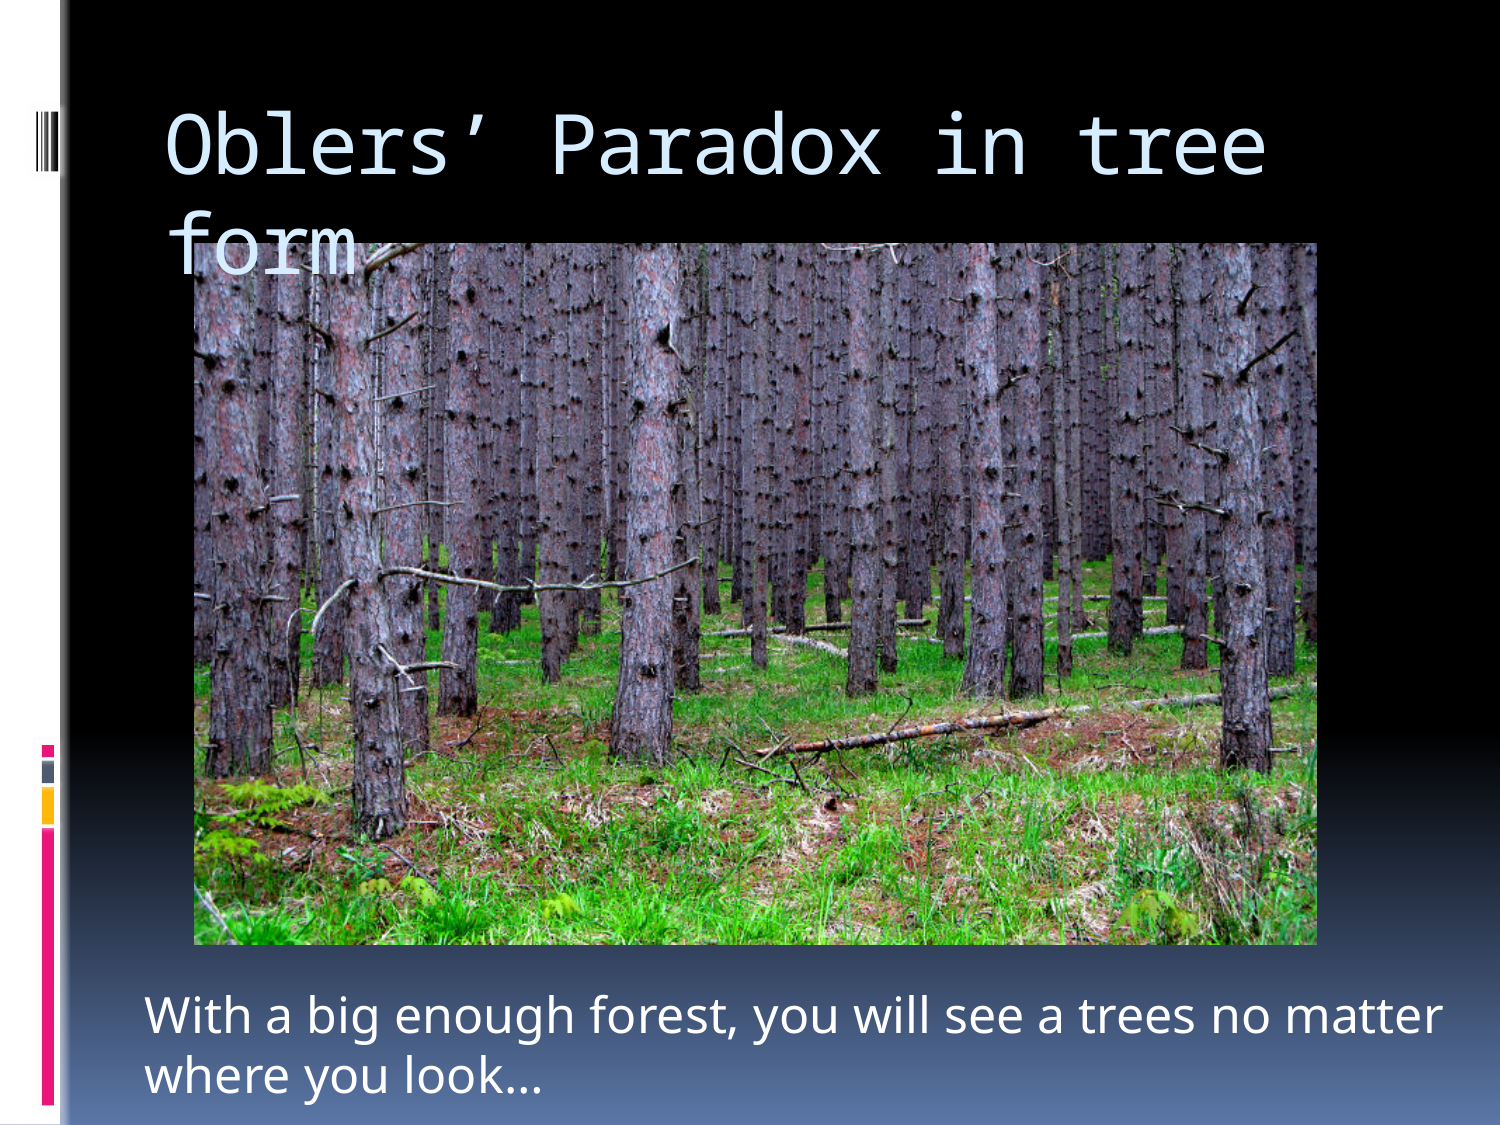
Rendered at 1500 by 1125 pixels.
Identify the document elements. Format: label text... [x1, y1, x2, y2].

picture [194, 243, 1318, 946]
text_box With a big enough forest, you will see a trees no matter where you look… [129, 975, 1500, 1111]
title Oblers’ Paradox in tree form [150, 83, 1425, 234]
